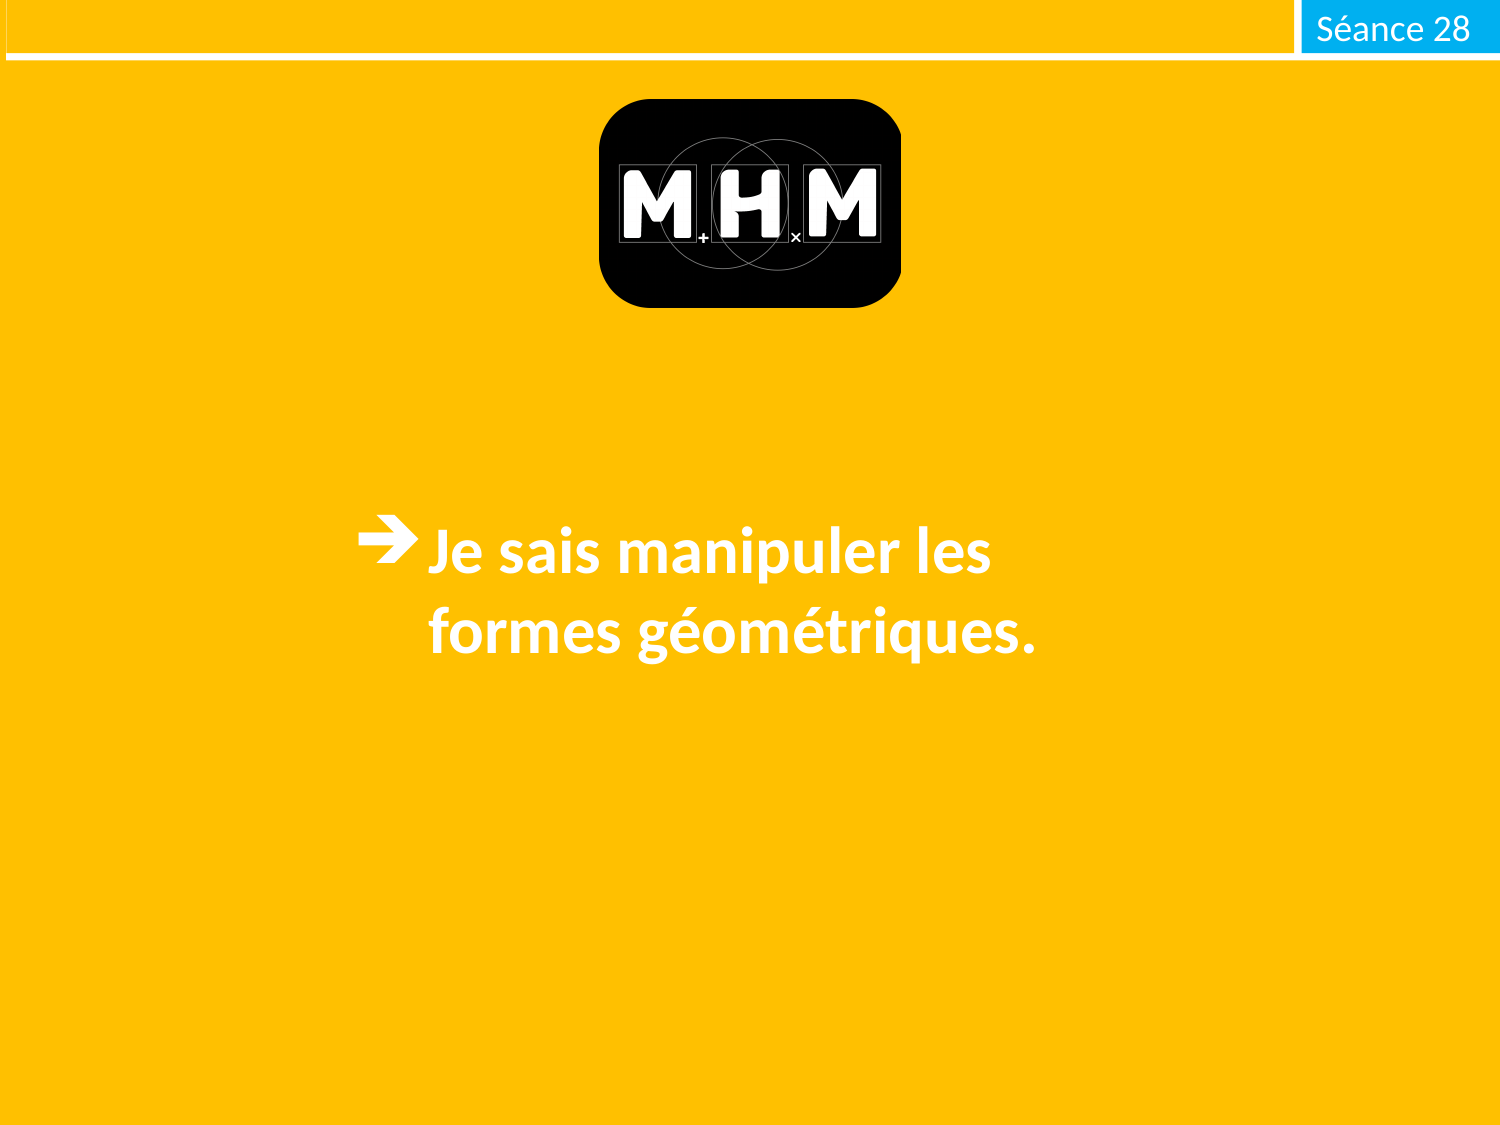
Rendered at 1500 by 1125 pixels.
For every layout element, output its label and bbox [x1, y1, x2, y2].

text_box [0, 60, 1500, 1125]
